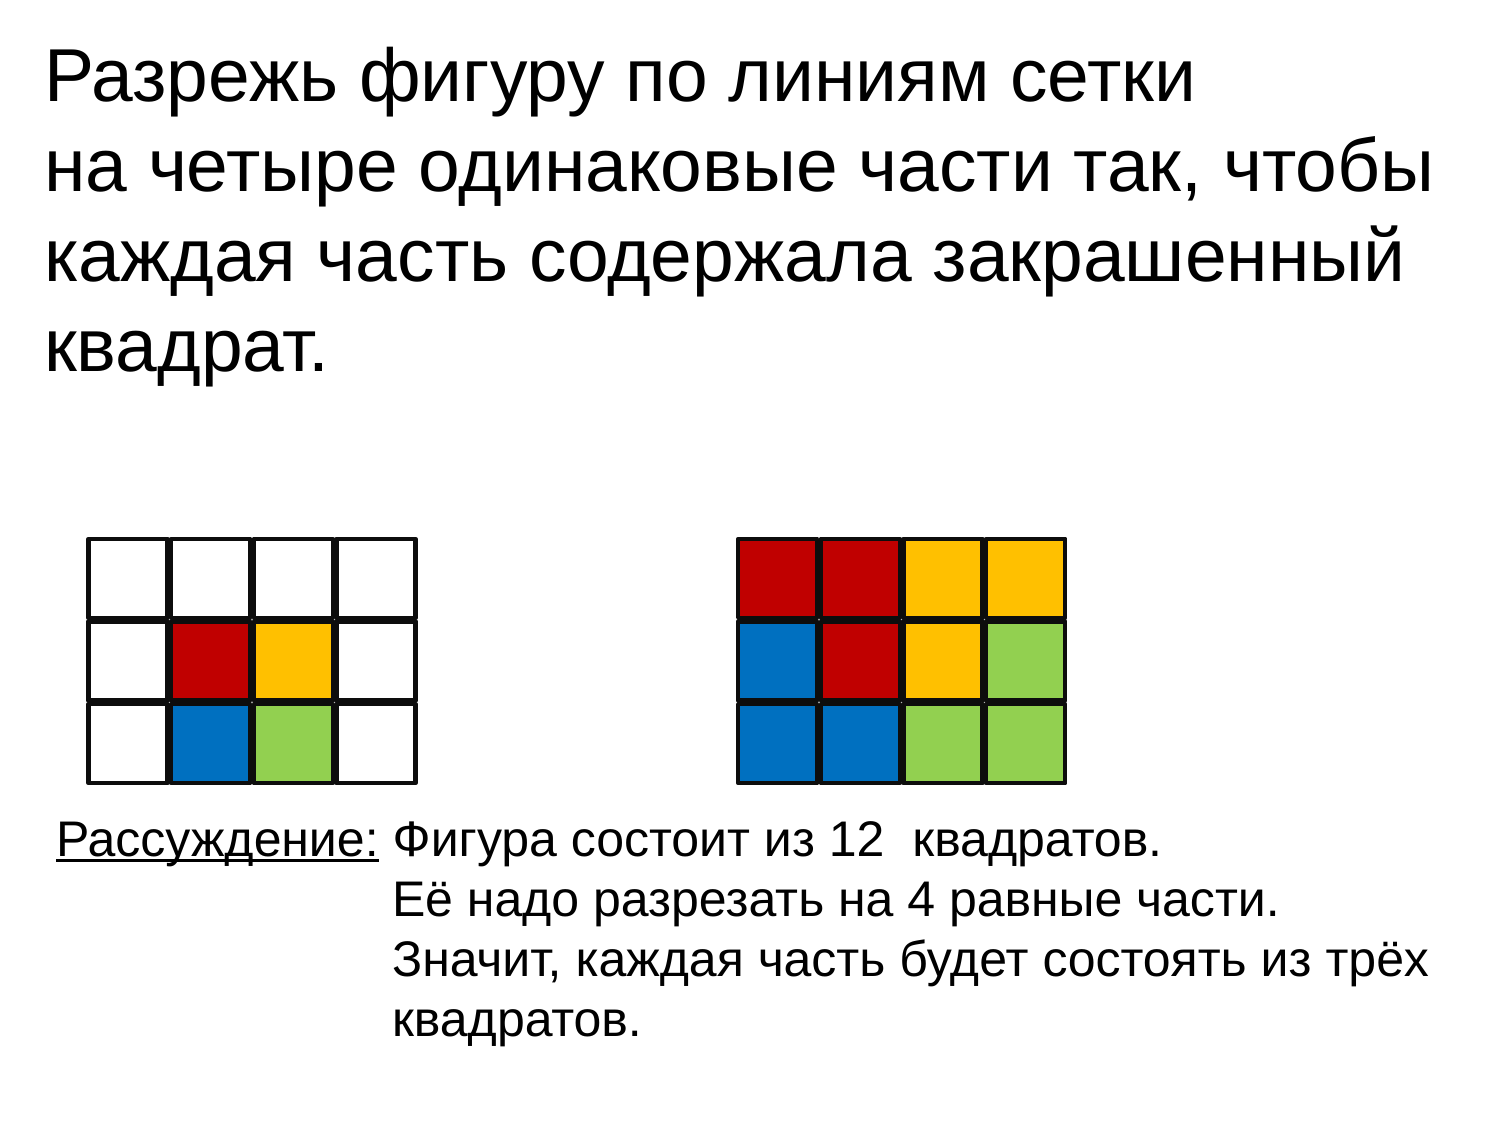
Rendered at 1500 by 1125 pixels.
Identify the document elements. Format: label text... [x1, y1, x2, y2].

text_box [819, 537, 901, 619]
text_box [252, 703, 334, 785]
text_box [736, 619, 819, 702]
text_box [984, 537, 1067, 619]
text_box [736, 702, 819, 785]
text_box [170, 703, 252, 785]
text_box [984, 702, 1067, 785]
text_box [901, 702, 984, 785]
text_box [736, 537, 819, 619]
text_box [252, 619, 334, 703]
text_box Рассуждение: Фигура состоит из 12 квадратов. Её надо разрезать на 4 равные части. Значит, каждая часть будет состоять из трёх квадратов. [41, 798, 1471, 1054]
text_box [819, 702, 902, 785]
text_box [86, 703, 170, 785]
text_box [334, 537, 418, 619]
text_box [901, 537, 984, 619]
text_box [86, 537, 170, 619]
text_box [86, 619, 169, 703]
text_box [901, 619, 984, 702]
text_box Разрежь фигуру по линиям сетки на четыре одинаковые части так, чтобы каждая часть содержала закрашенный квадрат. [29, 19, 1500, 394]
text_box [334, 619, 418, 703]
text_box [252, 537, 334, 619]
text_box [819, 619, 901, 702]
text_box [169, 619, 252, 703]
text_box [334, 703, 418, 785]
text_box [984, 619, 1067, 702]
text_box [170, 537, 252, 619]
